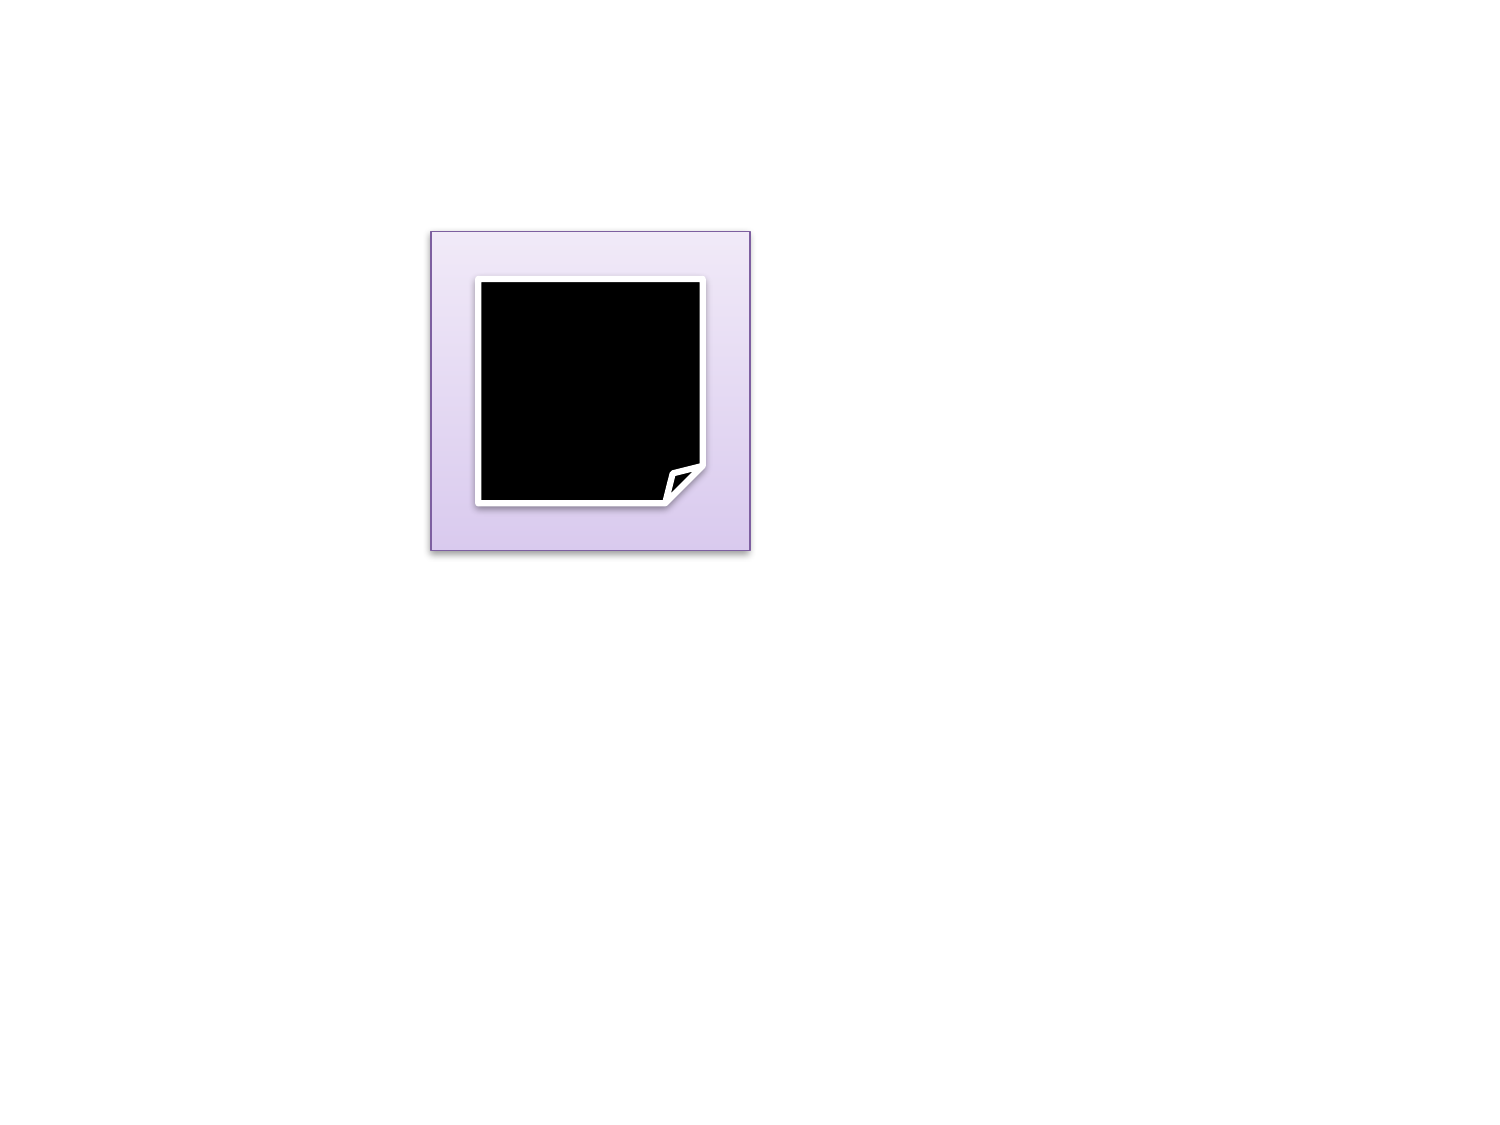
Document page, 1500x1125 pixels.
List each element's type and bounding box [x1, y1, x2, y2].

text_box [475, 275, 706, 507]
text_box [430, 231, 751, 551]
